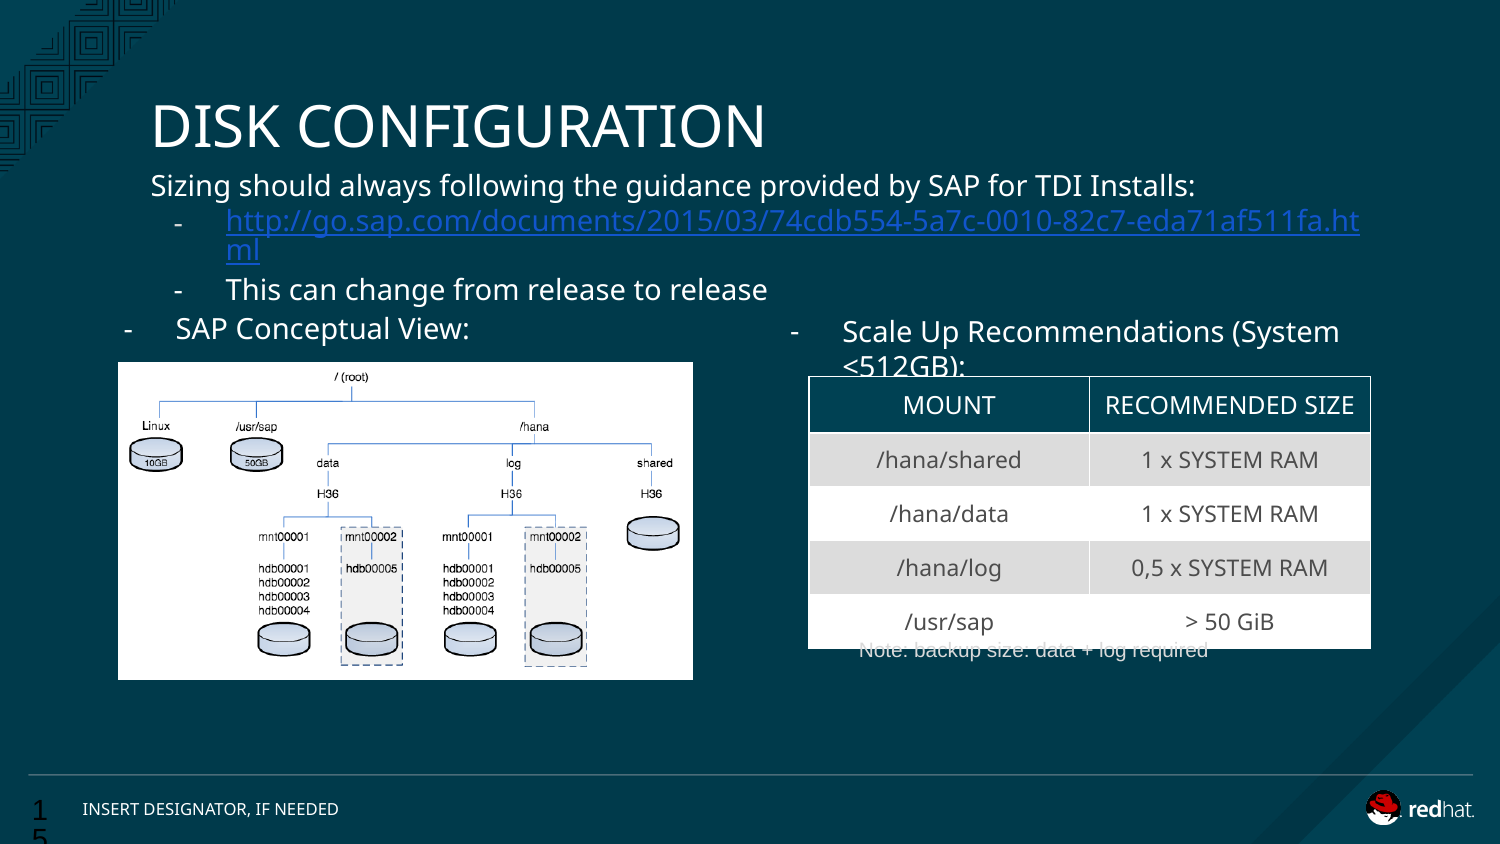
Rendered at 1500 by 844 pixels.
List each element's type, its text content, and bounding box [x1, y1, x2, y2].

picture [921, 367, 928, 376]
table_cell /hana/log [810, 541, 1089, 594]
picture [119, 363, 692, 679]
picture [911, 363, 919, 376]
picture [862, 363, 873, 376]
table_cell /hana/data [810, 488, 1089, 540]
picture [1367, 791, 1400, 824]
picture [683, 294, 694, 300]
table_cell > 50 GiB [1090, 595, 1370, 647]
table_cell 0,5 x SYSTEM RAM [1090, 541, 1370, 594]
slide_number ‹#› [16, 776, 77, 842]
picture [707, 294, 718, 300]
table_header MOUNT [810, 377, 1089, 432]
table_cell 1 x SYSTEM RAM [1090, 488, 1370, 540]
table_cell 1 x SYSTEM RAM [1090, 434, 1370, 486]
picture [1430, 800, 1440, 817]
picture [894, 366, 907, 376]
table_header RECOMMENDED SIZE [1090, 377, 1370, 432]
text_box Note: backup size: data + log required [843, 621, 1362, 664]
subtitle Scale Up Recommendations (System <512GB): [752, 297, 1454, 363]
subtitle SAP Conceptual View: [85, 295, 659, 361]
picture [1410, 805, 1416, 816]
table_cell /hana/shared [810, 434, 1089, 486]
table_cell /usr/sap [810, 595, 1089, 647]
picture [1418, 806, 1427, 817]
title DISK CONFIGURATION [135, 0, 1365, 152]
subtitle Sizing should always following the guidance provided by SAP for TDI Installs: http://go.sap.com/documents/2015/03/74cdb554-5a7c-0010-82c7-eda71af511fa.html This can change from release to release [135, 152, 1390, 294]
picture [934, 363, 947, 376]
